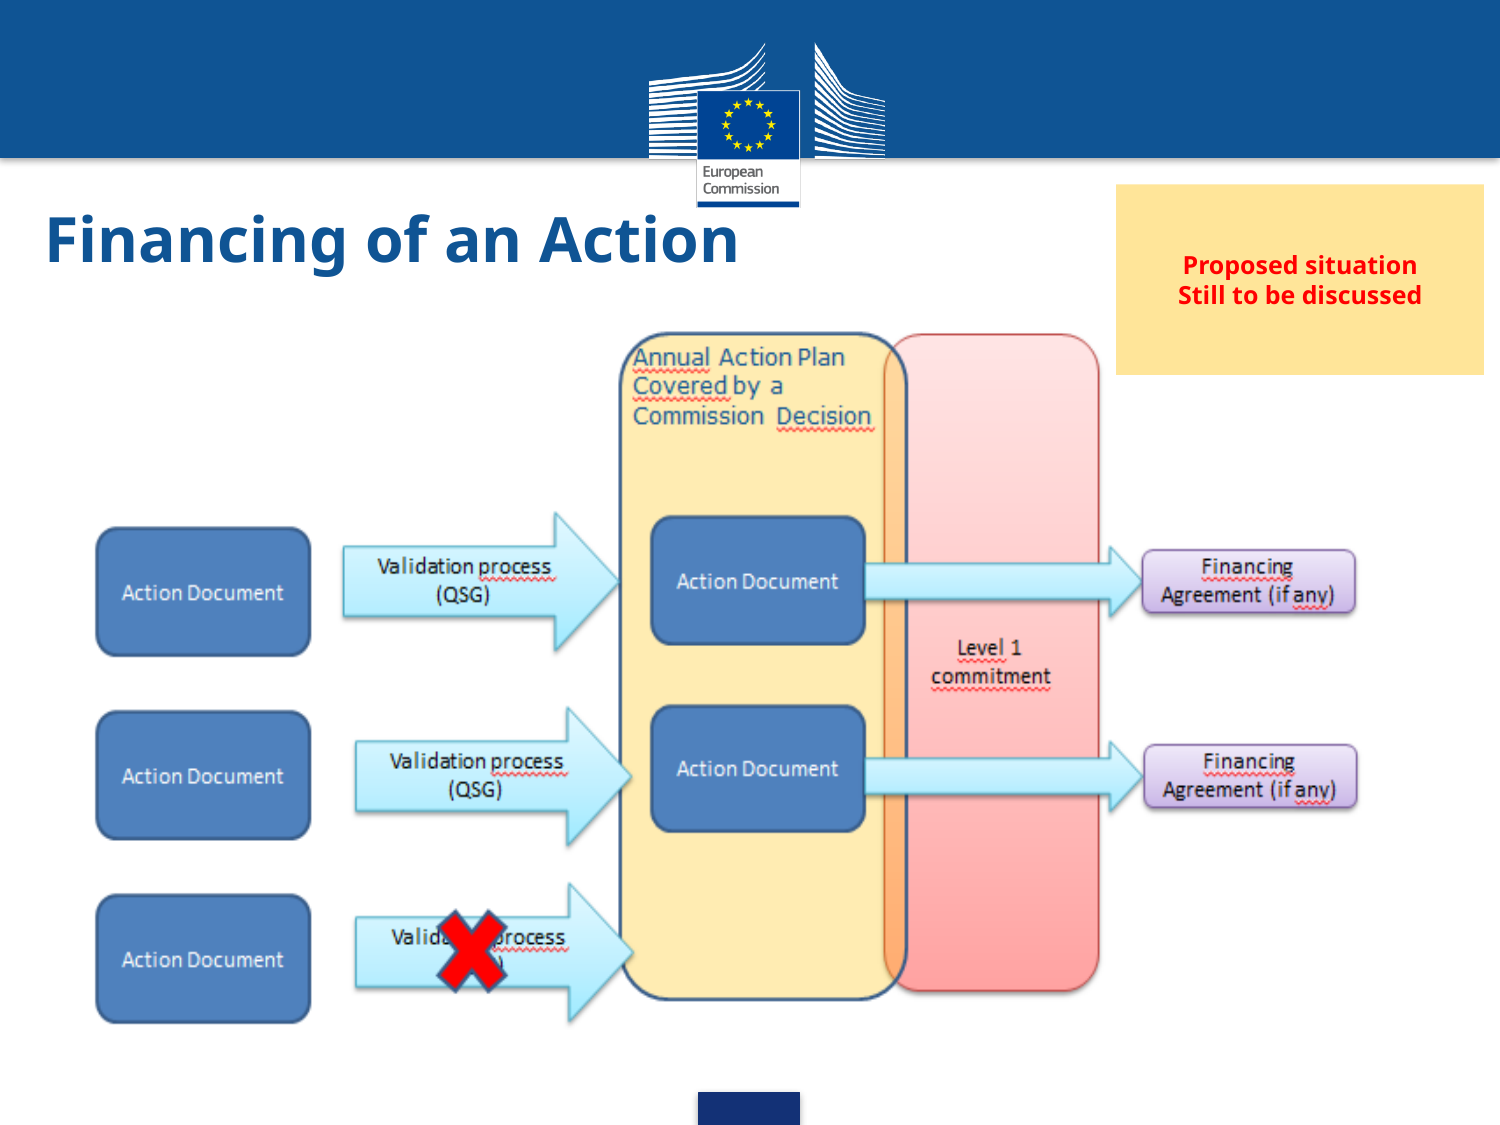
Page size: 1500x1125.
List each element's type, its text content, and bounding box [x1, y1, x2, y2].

picture [64, 315, 1365, 1048]
list Proposed situation Still to be discussed [1321, 184, 1484, 375]
title Financing of an Action [0, 160, 1321, 315]
picture [649, 42, 885, 160]
